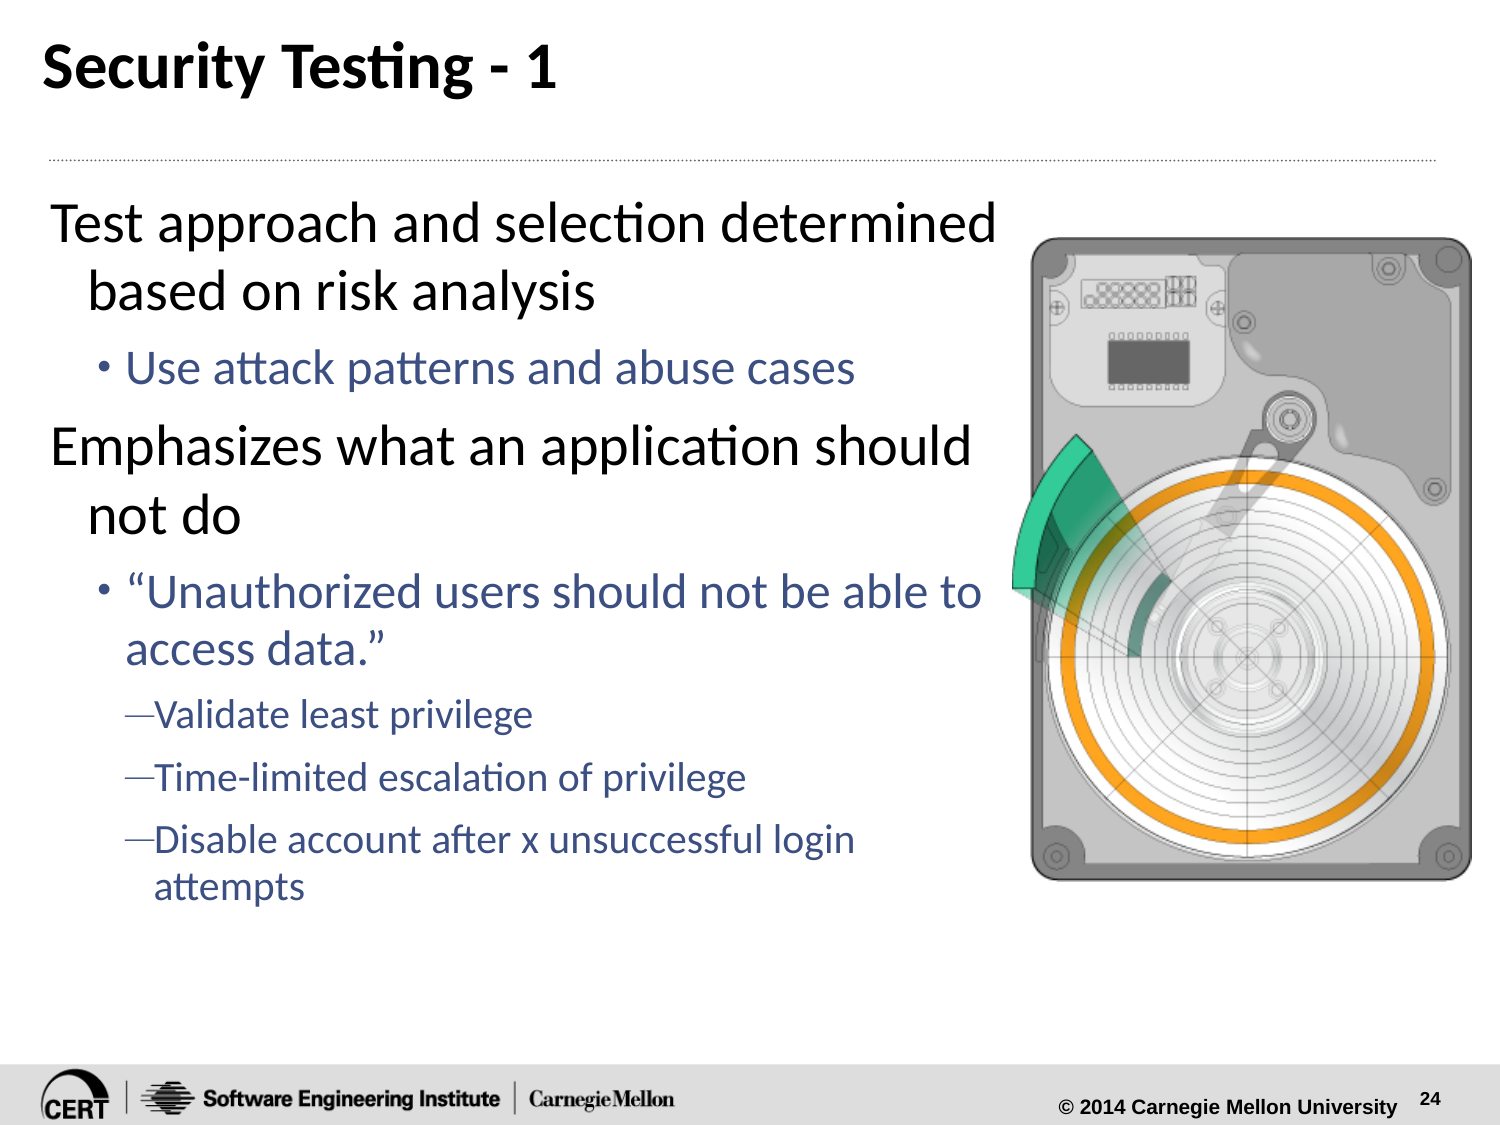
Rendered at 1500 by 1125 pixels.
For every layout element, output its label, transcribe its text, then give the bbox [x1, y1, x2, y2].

title Security Testing - 1 [42, 37, 1434, 155]
list Test approach and selection determined based on risk analysis Use attack patterns and abuse cases Emphasizes what an application should not do “Unauthorized users should not be able to access data.” Validate least privilege Time-limited escalation of privilege Disable account after x unsuccessful login attempts [49, 187, 1013, 1001]
picture [24, 1065, 688, 1125]
picture [1012, 237, 1473, 882]
